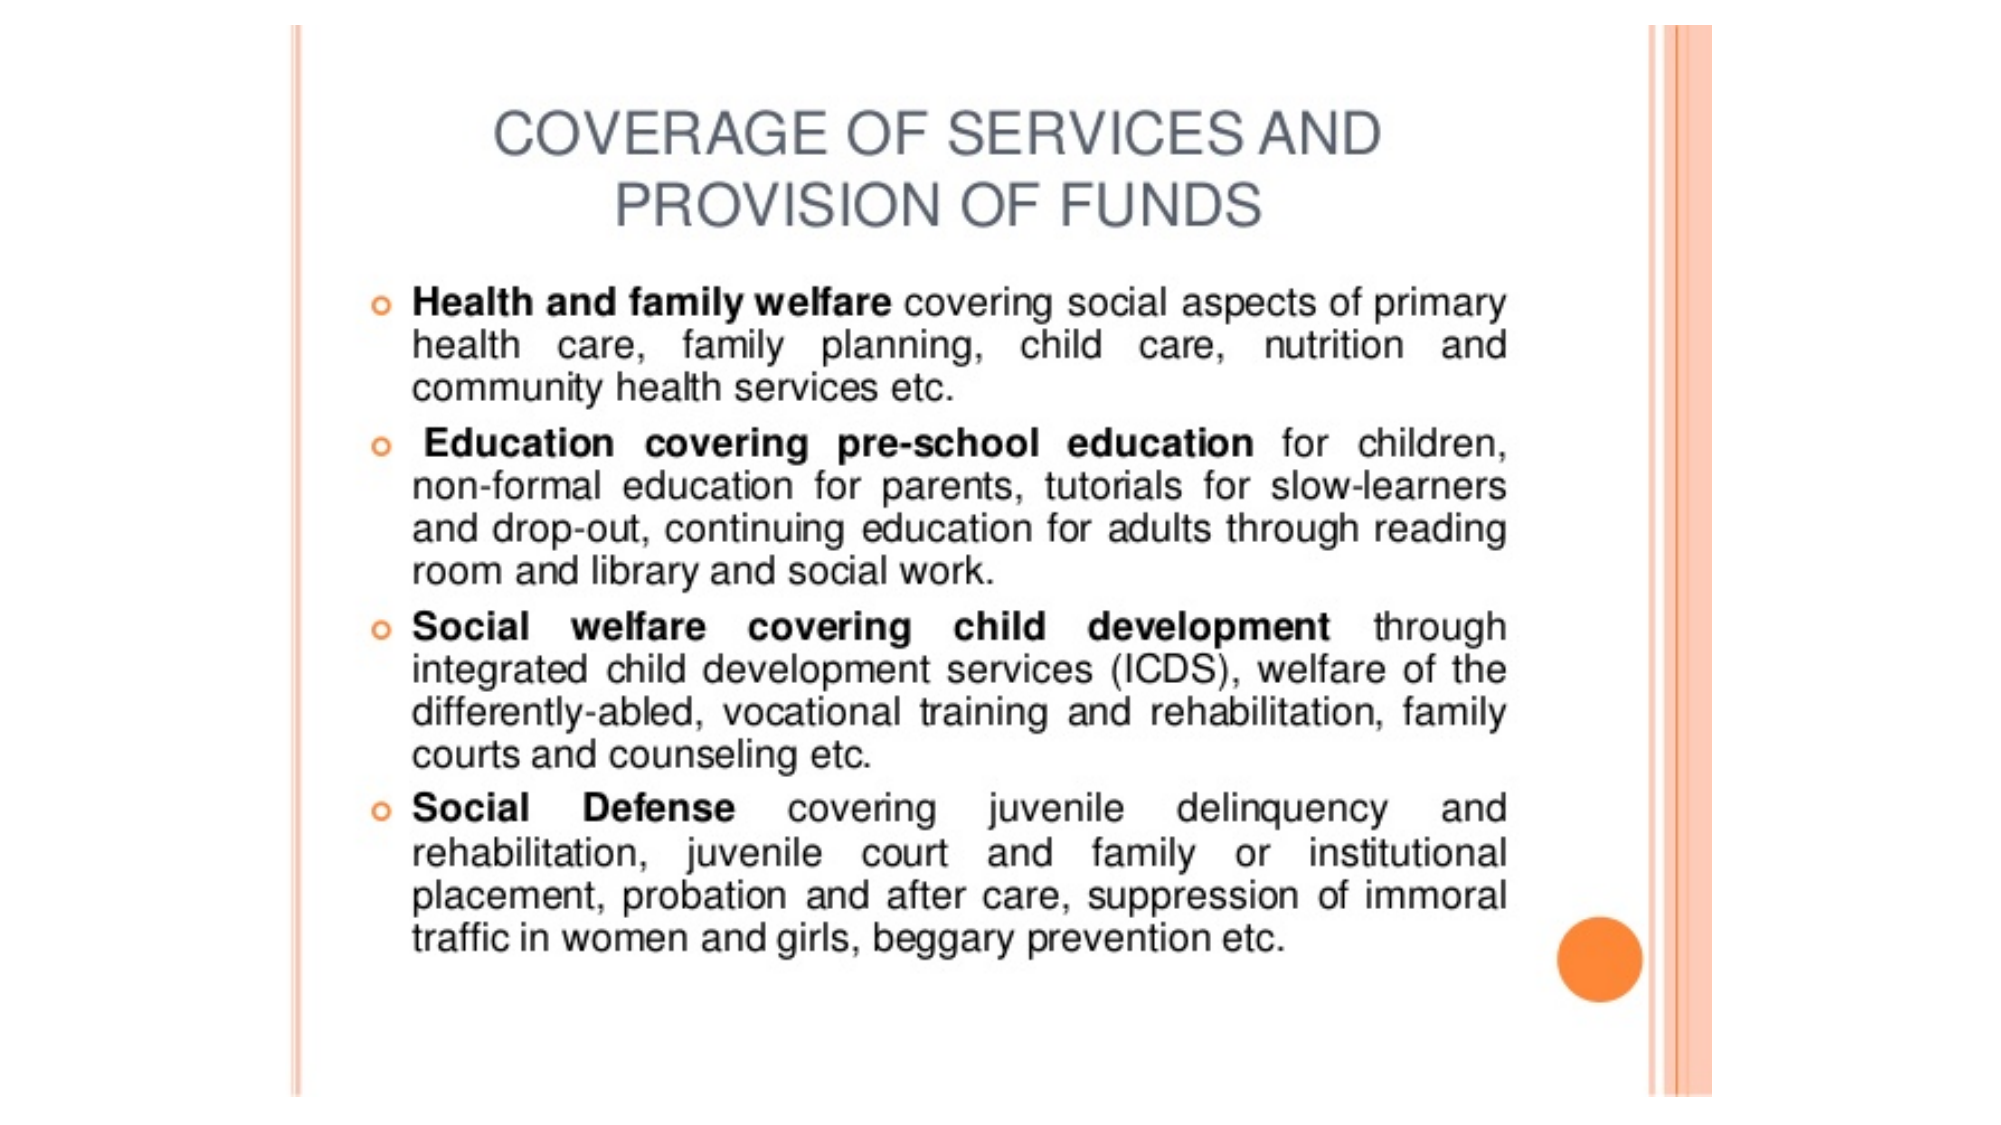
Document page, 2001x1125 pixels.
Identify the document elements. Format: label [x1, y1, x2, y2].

picture [284, 25, 1712, 1097]
